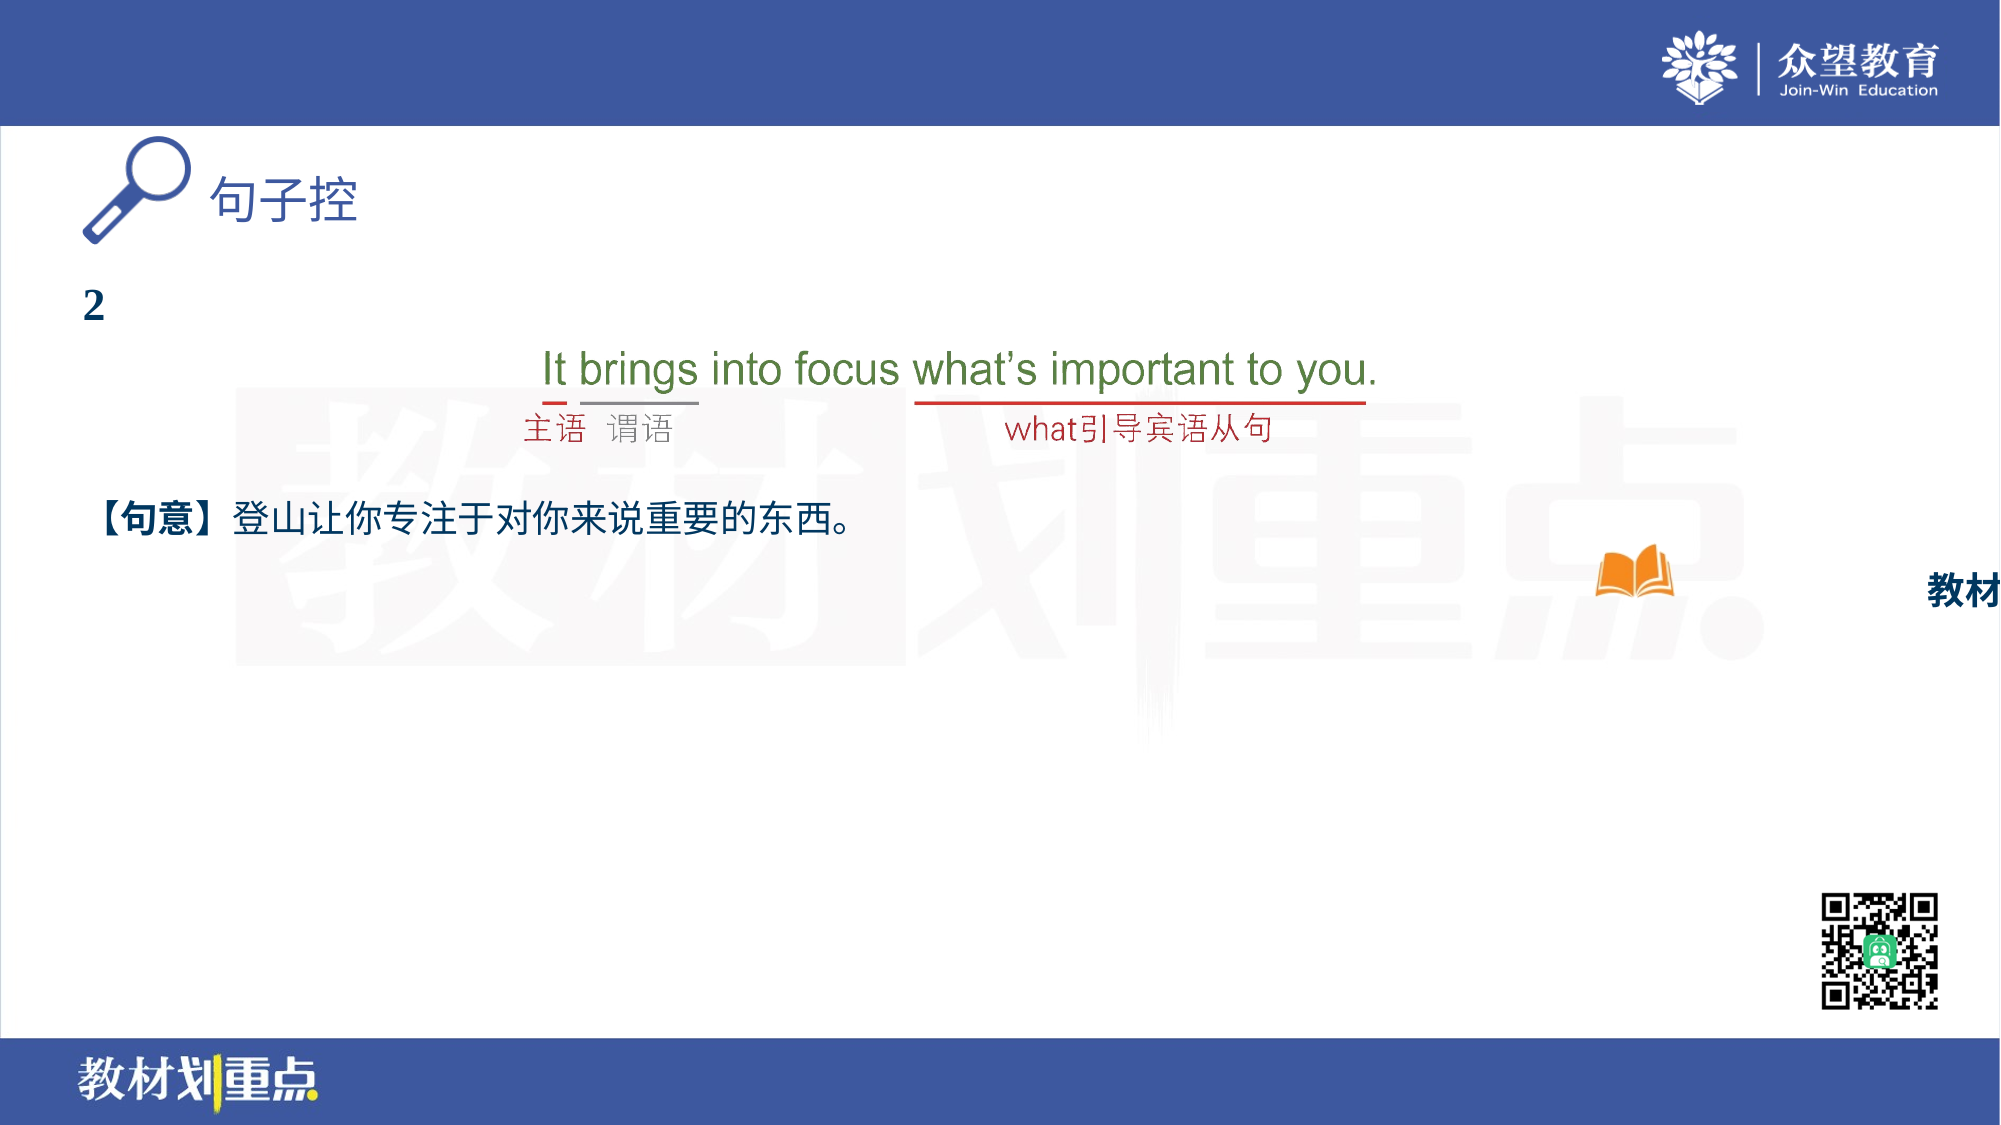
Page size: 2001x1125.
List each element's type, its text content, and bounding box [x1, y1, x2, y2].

text_box 【句意】登山让你专注于对你来说重要的东西。 教材P67 [82, 470, 1817, 605]
text_box 2 [82, 247, 1817, 387]
picture [0, 0, 2000, 1125]
